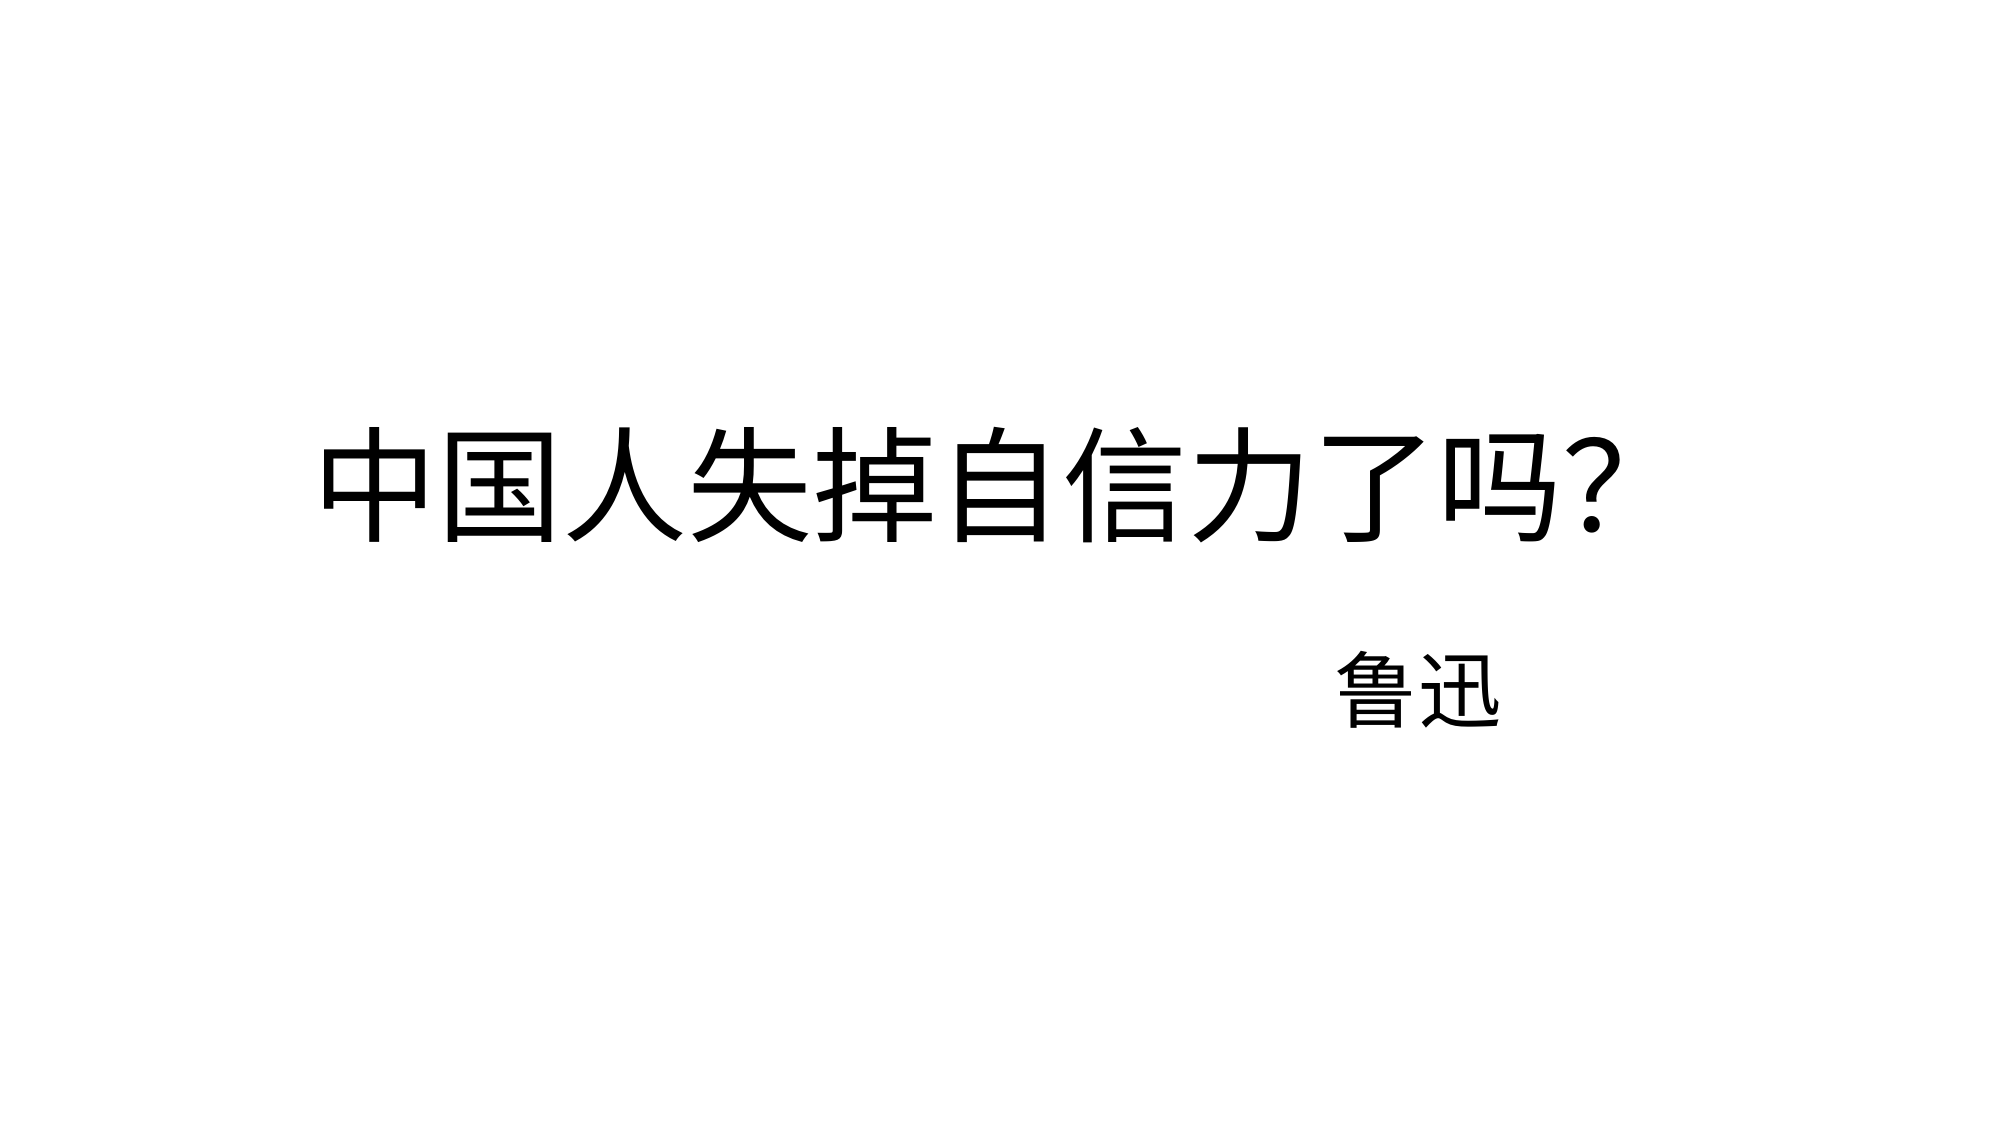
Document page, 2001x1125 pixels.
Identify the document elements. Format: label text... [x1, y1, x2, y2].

subtitle 鲁迅 [1085, 641, 1750, 914]
title 中国人失掉自信力了吗？ [249, 175, 1750, 568]
